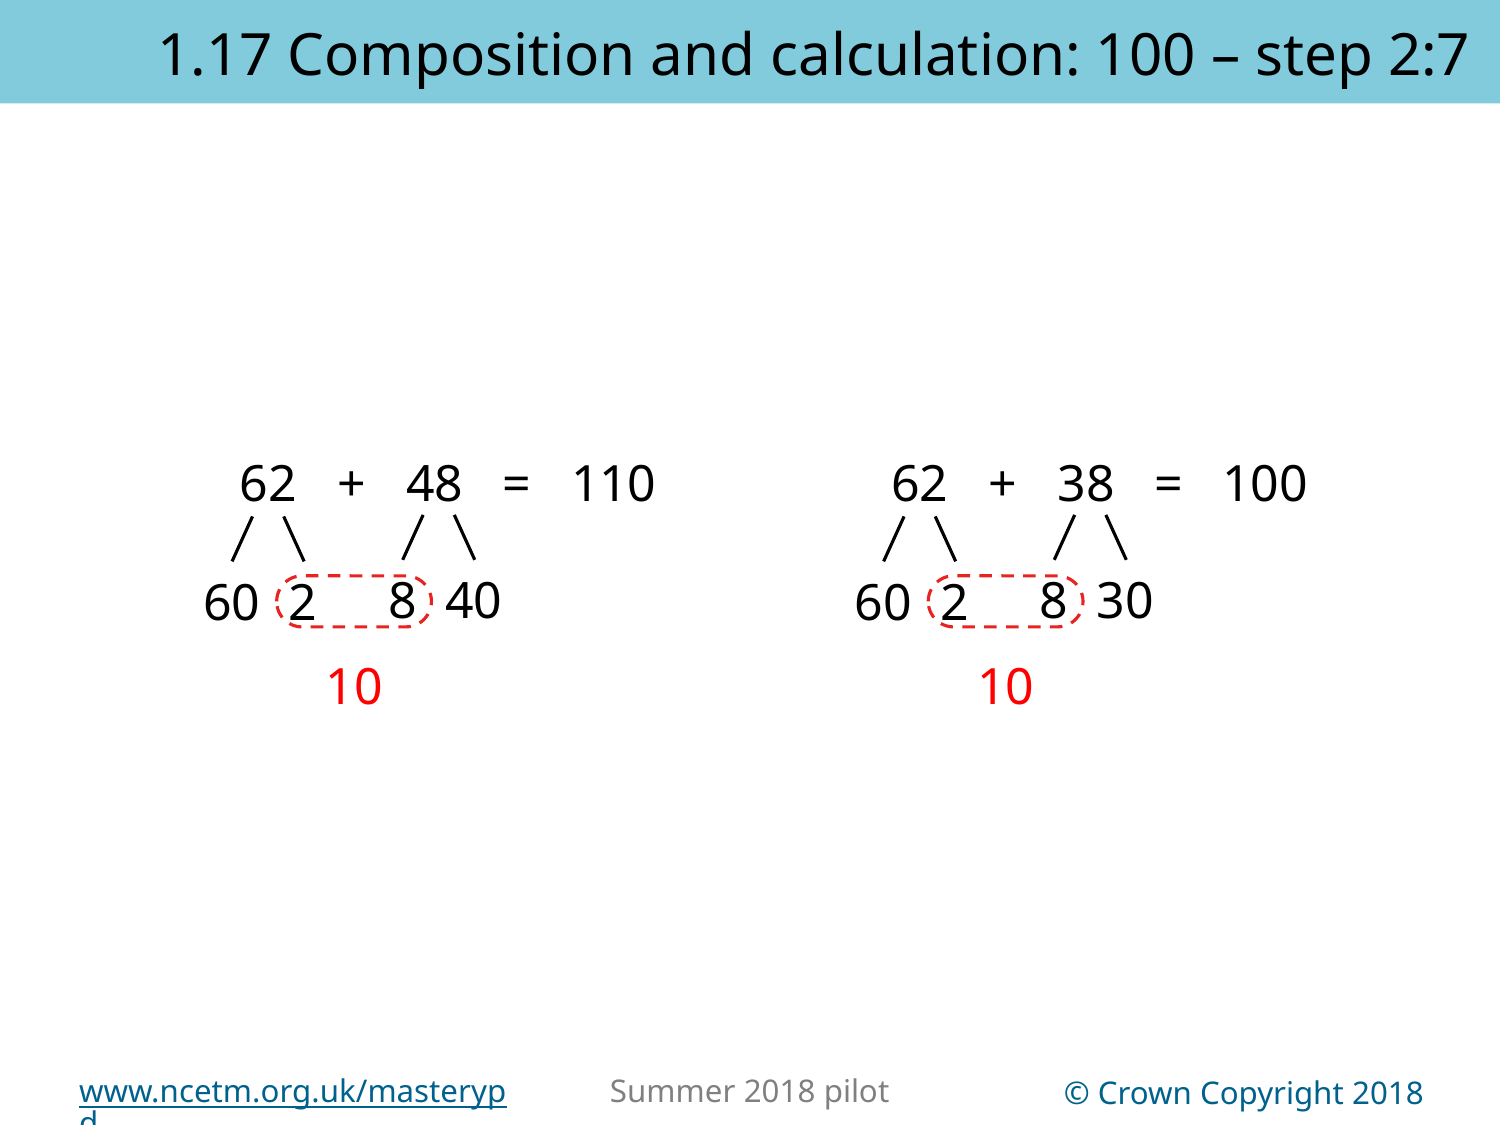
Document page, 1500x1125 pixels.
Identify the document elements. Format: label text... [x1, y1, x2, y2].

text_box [283, 516, 305, 562]
text_box 8 [1024, 561, 1081, 637]
text_box [276, 575, 373, 627]
text_box = [487, 444, 547, 520]
text_box = [1139, 444, 1198, 520]
list 1.17 Composition and calculation: 100 – step 2:7 [0, 0, 1500, 104]
text_box 10 [962, 647, 1050, 723]
text_box 110 [555, 444, 672, 520]
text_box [1054, 514, 1075, 561]
text_box + [973, 444, 1033, 520]
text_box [1105, 514, 1127, 561]
text_box 40 [430, 561, 518, 637]
text_box 8 [373, 561, 430, 637]
text_box 60 [188, 562, 273, 638]
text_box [402, 514, 424, 561]
text_box 30 [1081, 561, 1169, 637]
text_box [935, 516, 956, 562]
text_box 10 [310, 647, 398, 723]
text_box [883, 516, 905, 562]
text_box [928, 575, 1024, 627]
text_box 100 [1207, 444, 1323, 520]
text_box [231, 516, 253, 562]
text_box 60 [839, 562, 925, 638]
text_box 38 [1042, 444, 1130, 520]
text_box 2 [273, 562, 333, 638]
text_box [454, 514, 475, 561]
text_box 62 [224, 444, 312, 520]
text_box 62 [876, 444, 964, 520]
text_box + [322, 444, 381, 520]
text_box 48 [391, 444, 479, 520]
text_box 2 [925, 562, 984, 638]
